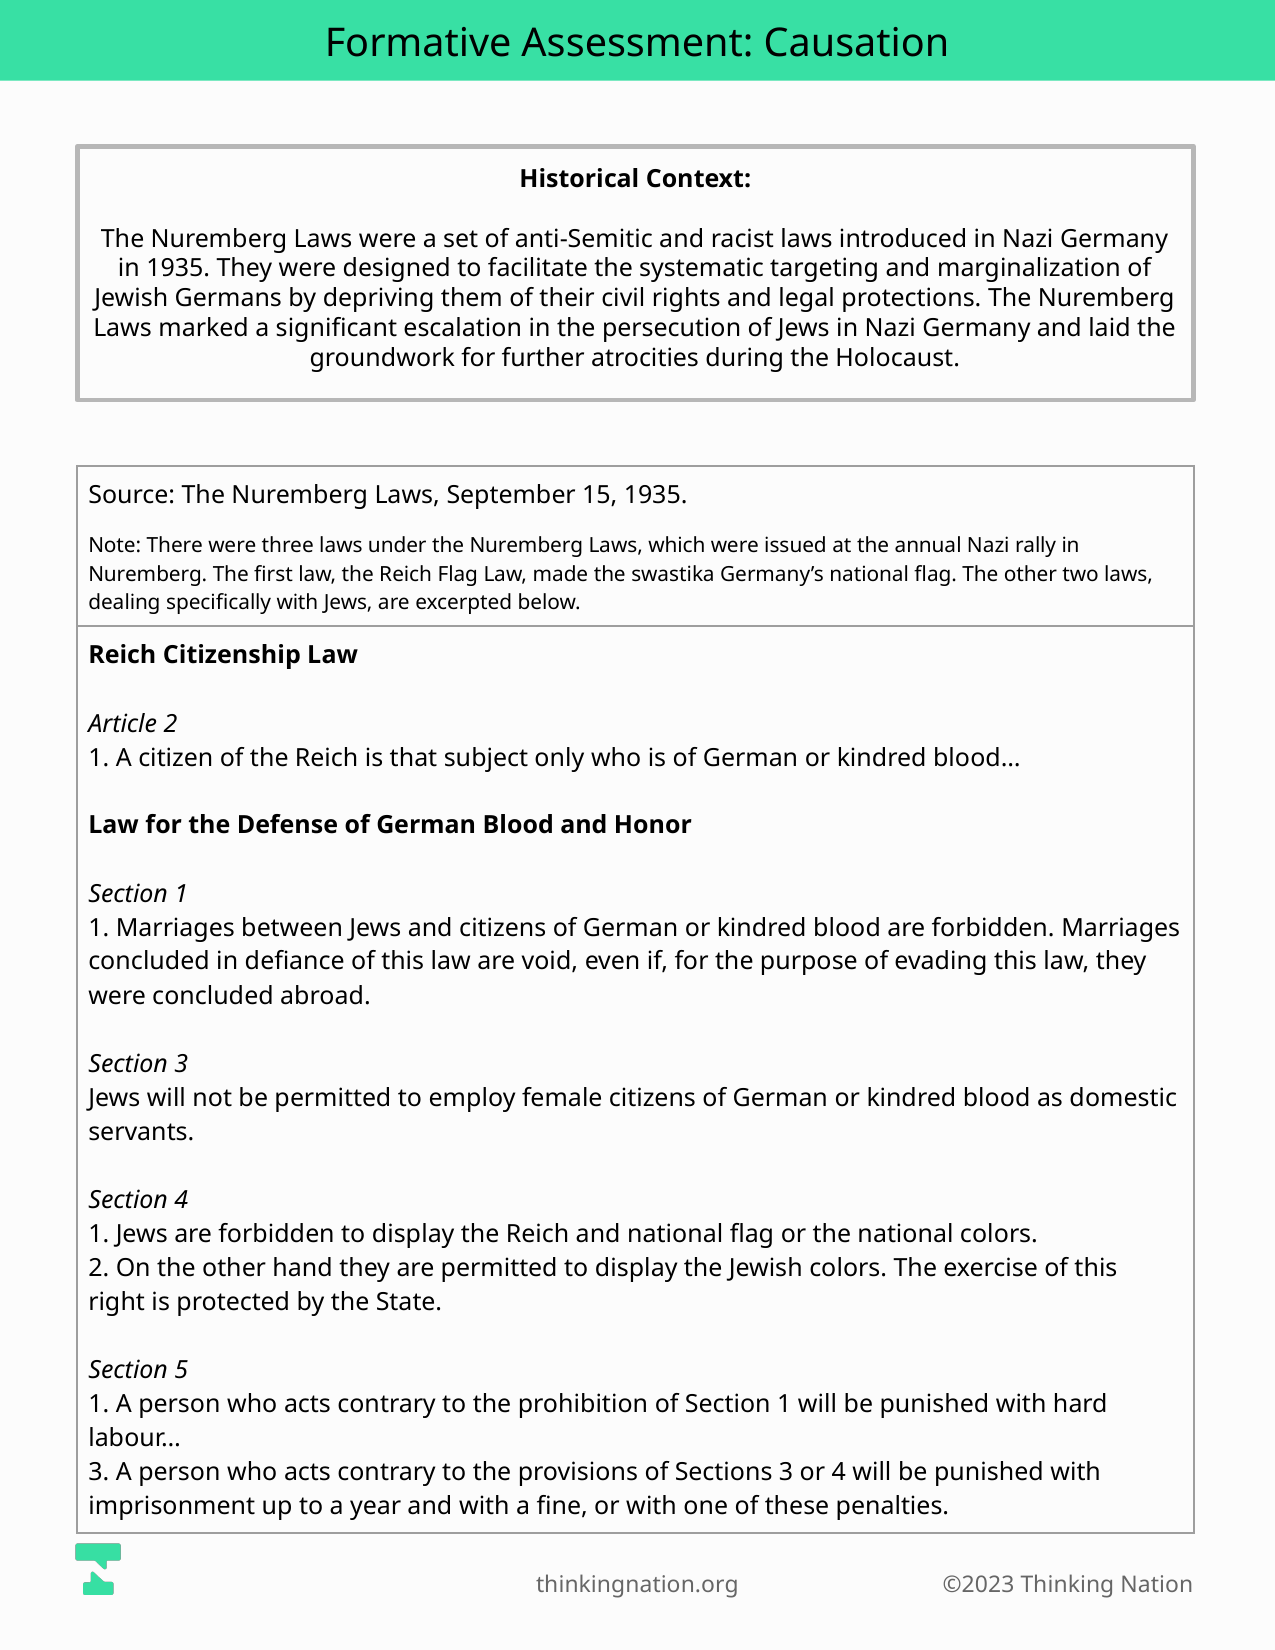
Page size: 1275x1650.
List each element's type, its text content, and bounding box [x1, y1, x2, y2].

text_box Historical Context: The Nuremberg Laws were a set of anti-Semitic and racist laws introduced in Nazi Germany in 1935. They were designed to facilitate the systematic targeting and marginalization of Jewish Germans by depriving them of their civil rights and legal protections. The Nuremberg Laws marked a significant escalation in the persecution of Jews in Nazi Germany and laid the groundwork for further atrocities during the Holocaust. [77, 146, 1194, 401]
text_box thinkingnation.org [486, 1553, 789, 1605]
picture [62, 1533, 134, 1605]
text_box Formative Assessment: Causation [0, 0, 1275, 81]
table_header Source: The Nuremberg Laws, September 15, 1935. Note: There were three laws under the Nuremberg Laws, which were issued at the annual Nazi rally in Nuremberg. The first law, the Reich Flag Law, made the swastika Germany’s national flag. The other two laws, dealing specifically with Jews, are excerpted below. [78, 467, 1193, 625]
text_box ©2023 Thinking Nation [907, 1553, 1210, 1605]
table_cell Reich Citizenship Law Article 2 1. A citizen of the Reich is that subject only who is of German or kindred blood… Law for the Defense of German Blood and Honor Section 1 1. Marriages between Jews and citizens of German or kindred blood are forbidden. Marriages concluded in defiance of this law are void, even if, for the purpose of evading this law, they were concluded abroad. Section 3 Jews will not be permitted to employ female citizens of German or kindred blood as domestic servants. Section 4 1. Jews are forbidden to display the Reich and national flag or the national colors. 2. On the other hand they are permitted to display the Jewish colors. The exercise of this right is protected by the State. Section 5 1. A person who acts contrary to the prohibition of Section 1 will be punished with hard labour… 3. A person who acts contrary to the provisions of Sections 3 or 4 will be punished with imprisonment up to a year and with a fine, or with one of these penalties. [78, 627, 1193, 1532]
